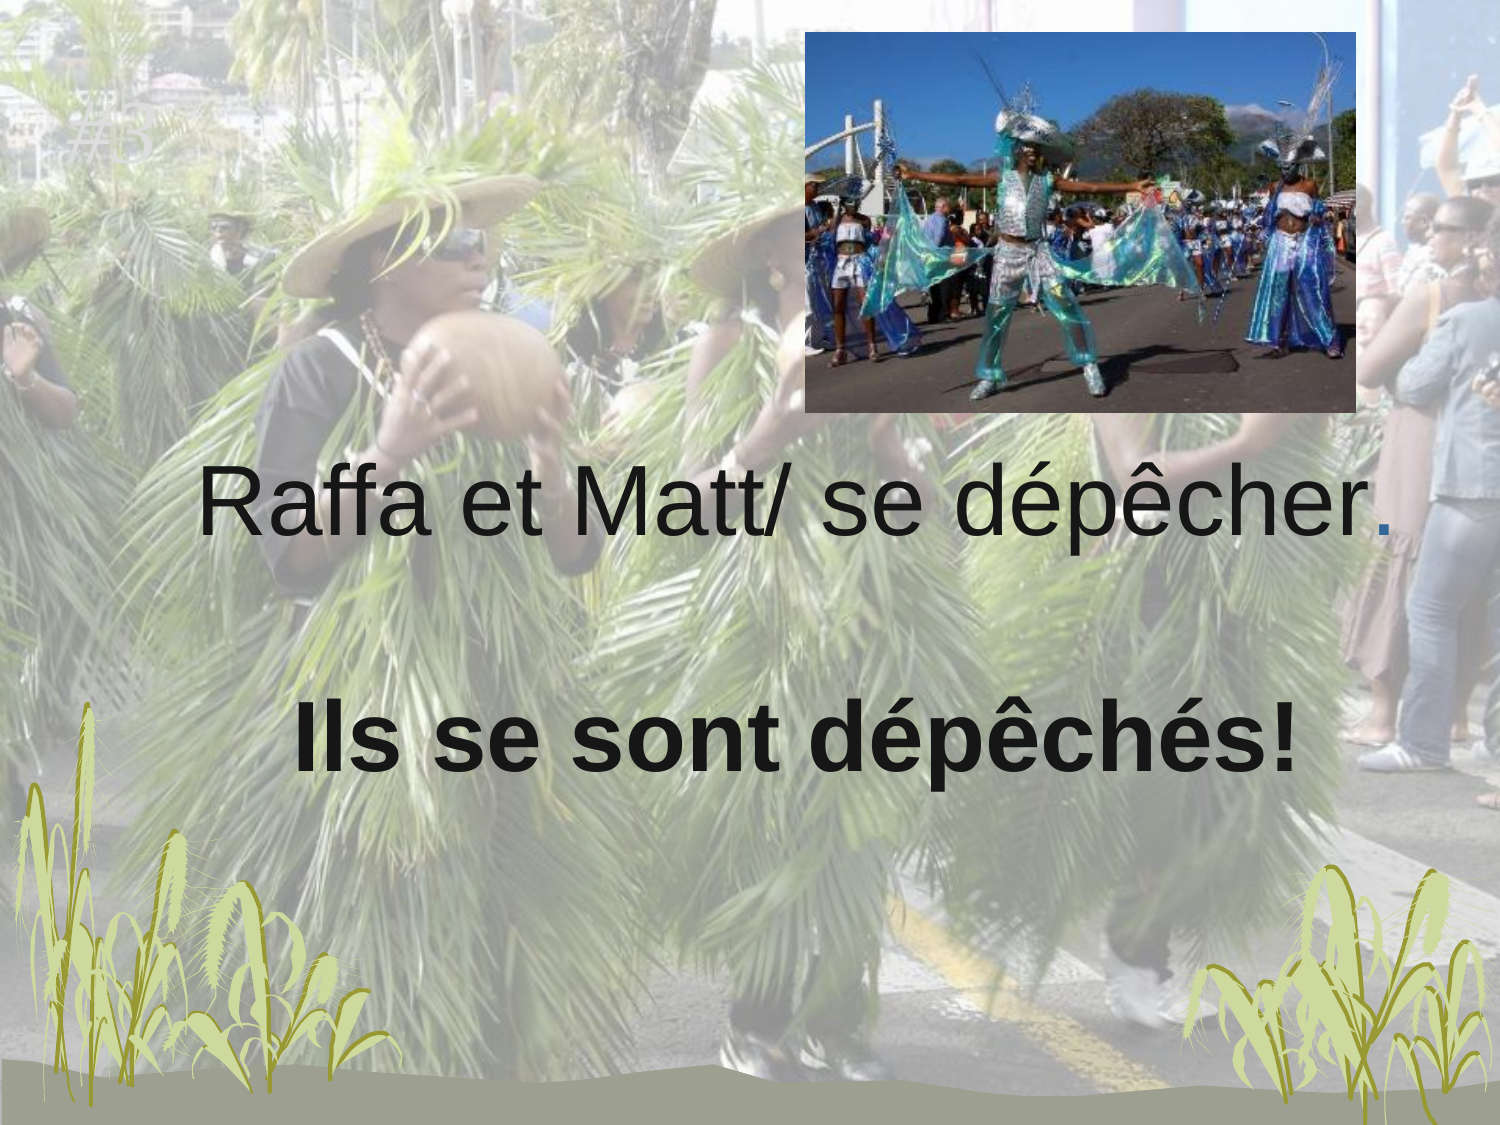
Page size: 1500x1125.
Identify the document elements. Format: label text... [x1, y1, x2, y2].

text_box Ils se sont dépêchés! [103, 663, 1492, 870]
title #3 [51, 32, 803, 221]
list Raffa et Matt/ se dépêcher. [102, 427, 1491, 629]
picture [805, 32, 1356, 413]
